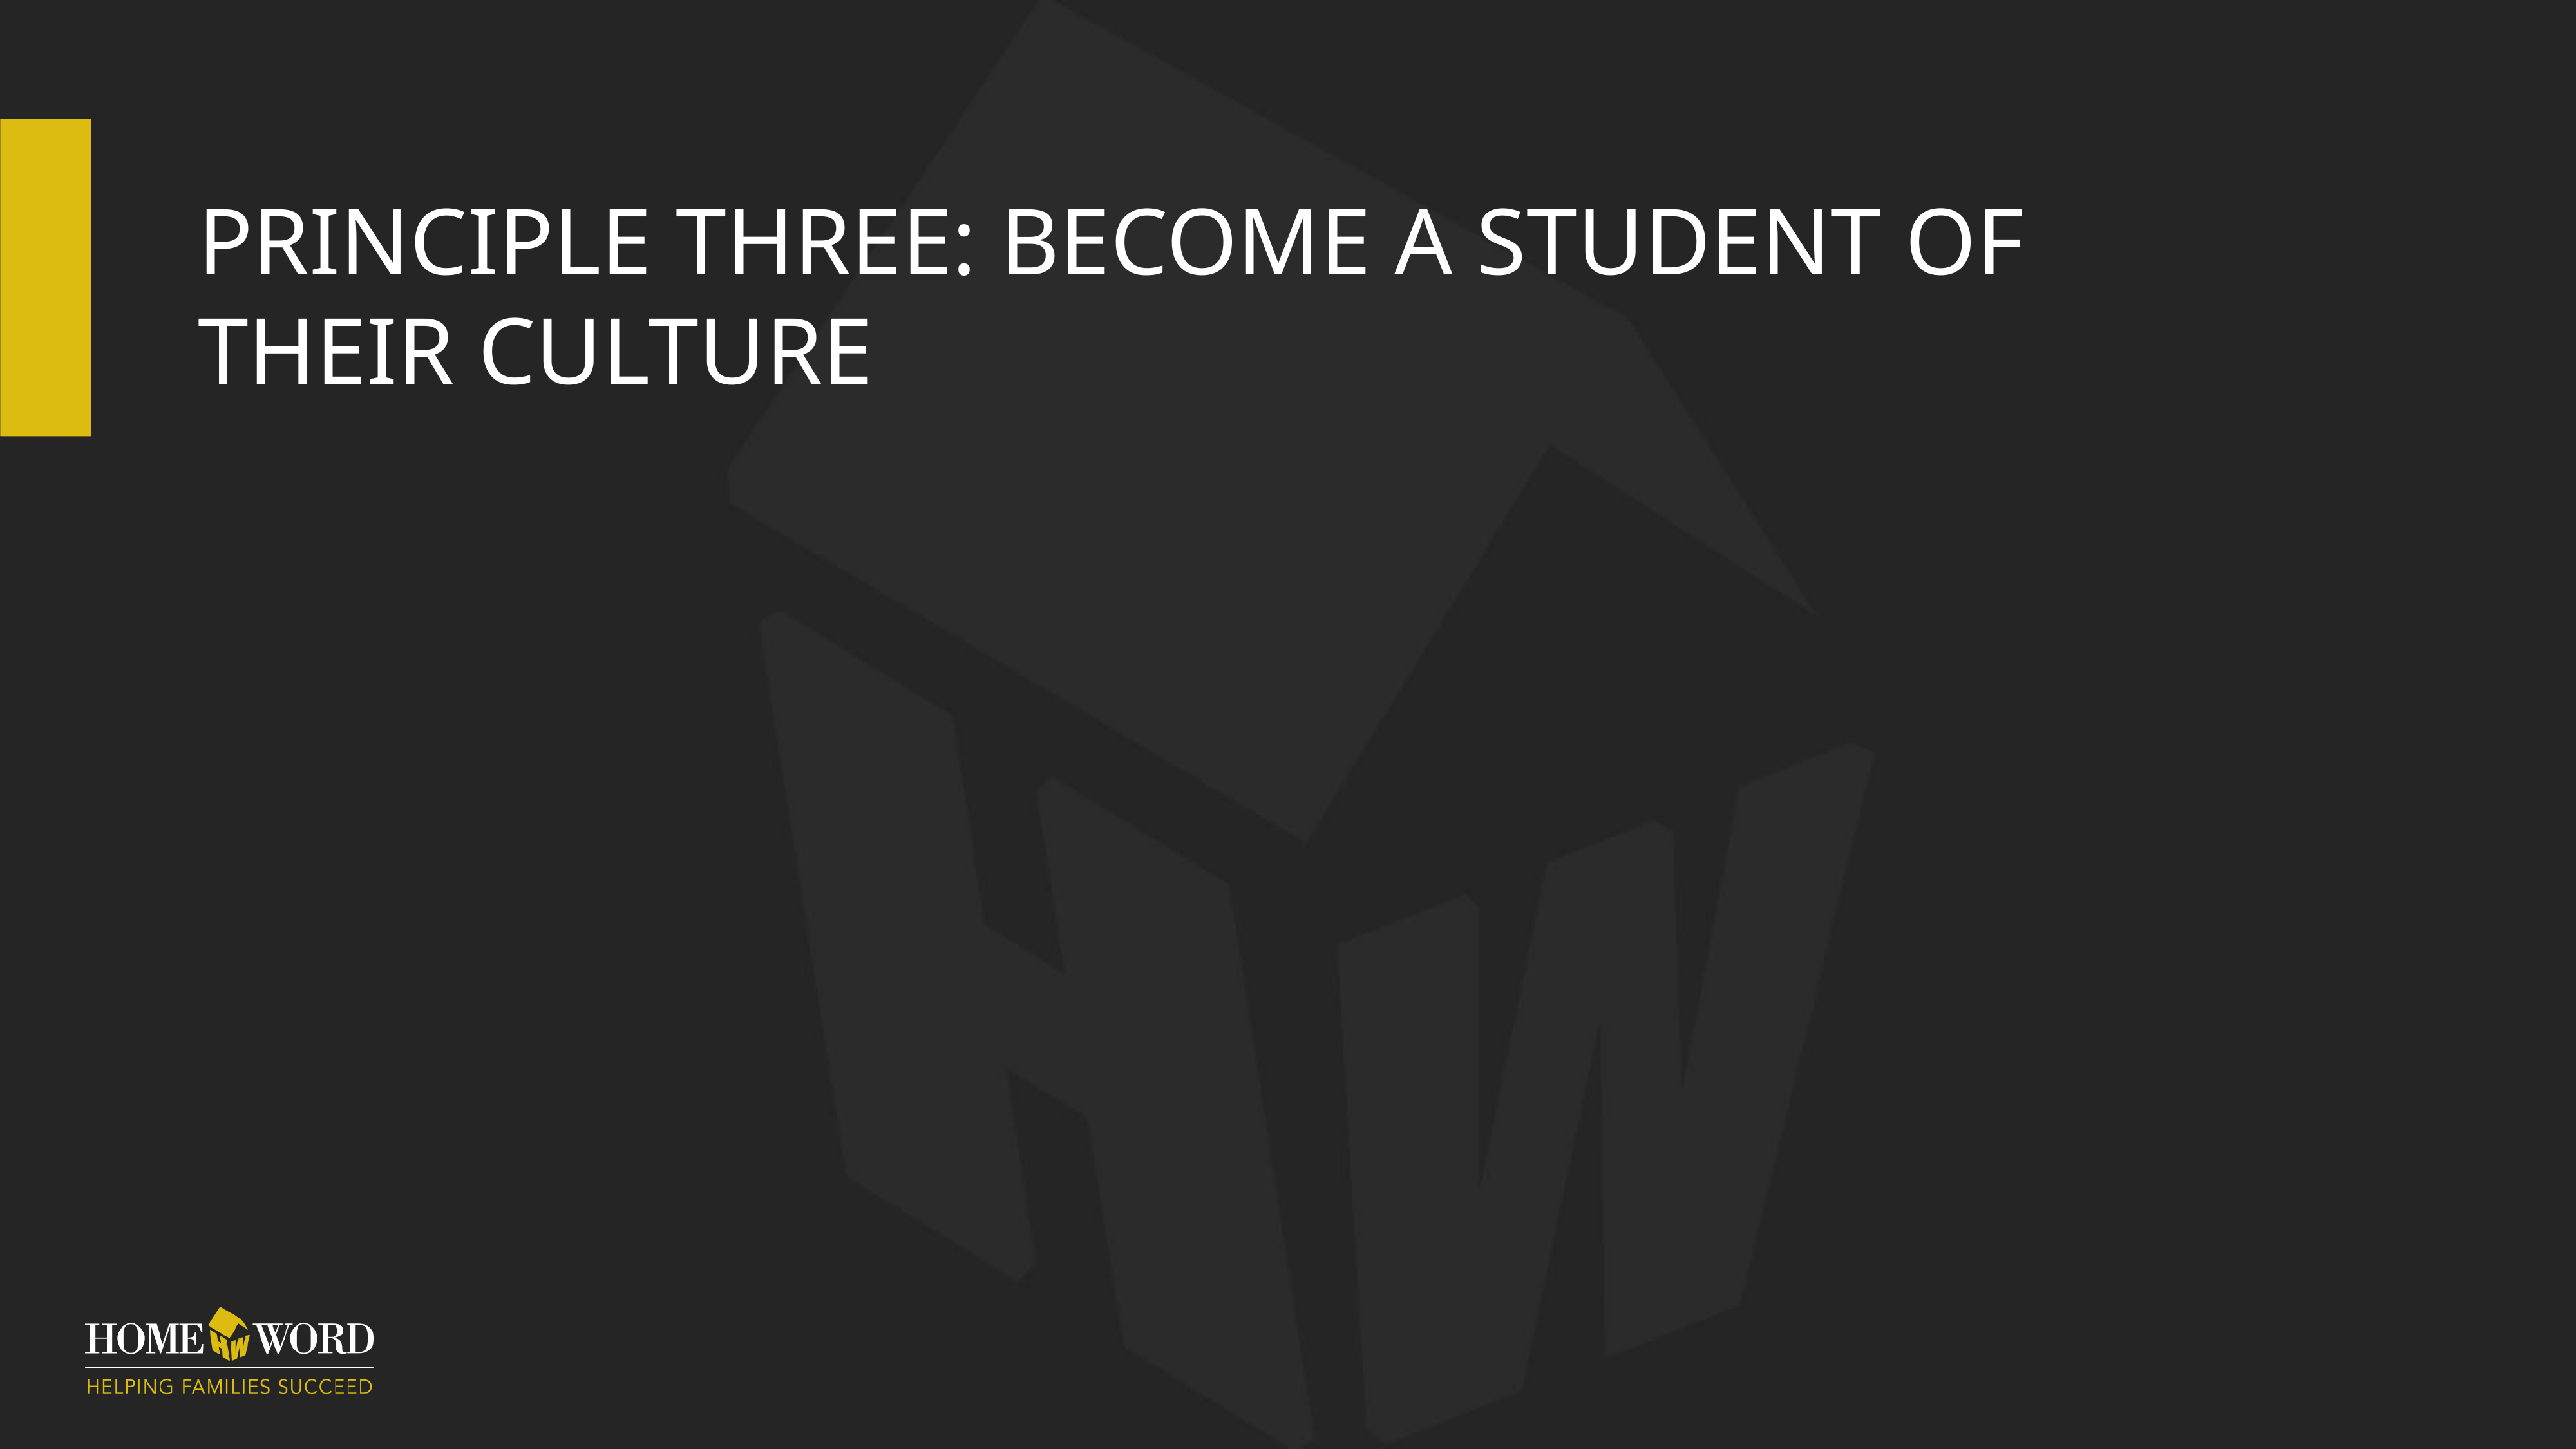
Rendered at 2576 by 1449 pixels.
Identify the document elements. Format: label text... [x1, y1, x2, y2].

title Principle Three: Become a Student of Their Culture [192, 120, 2242, 466]
picture [0, 0, 2576, 1449]
